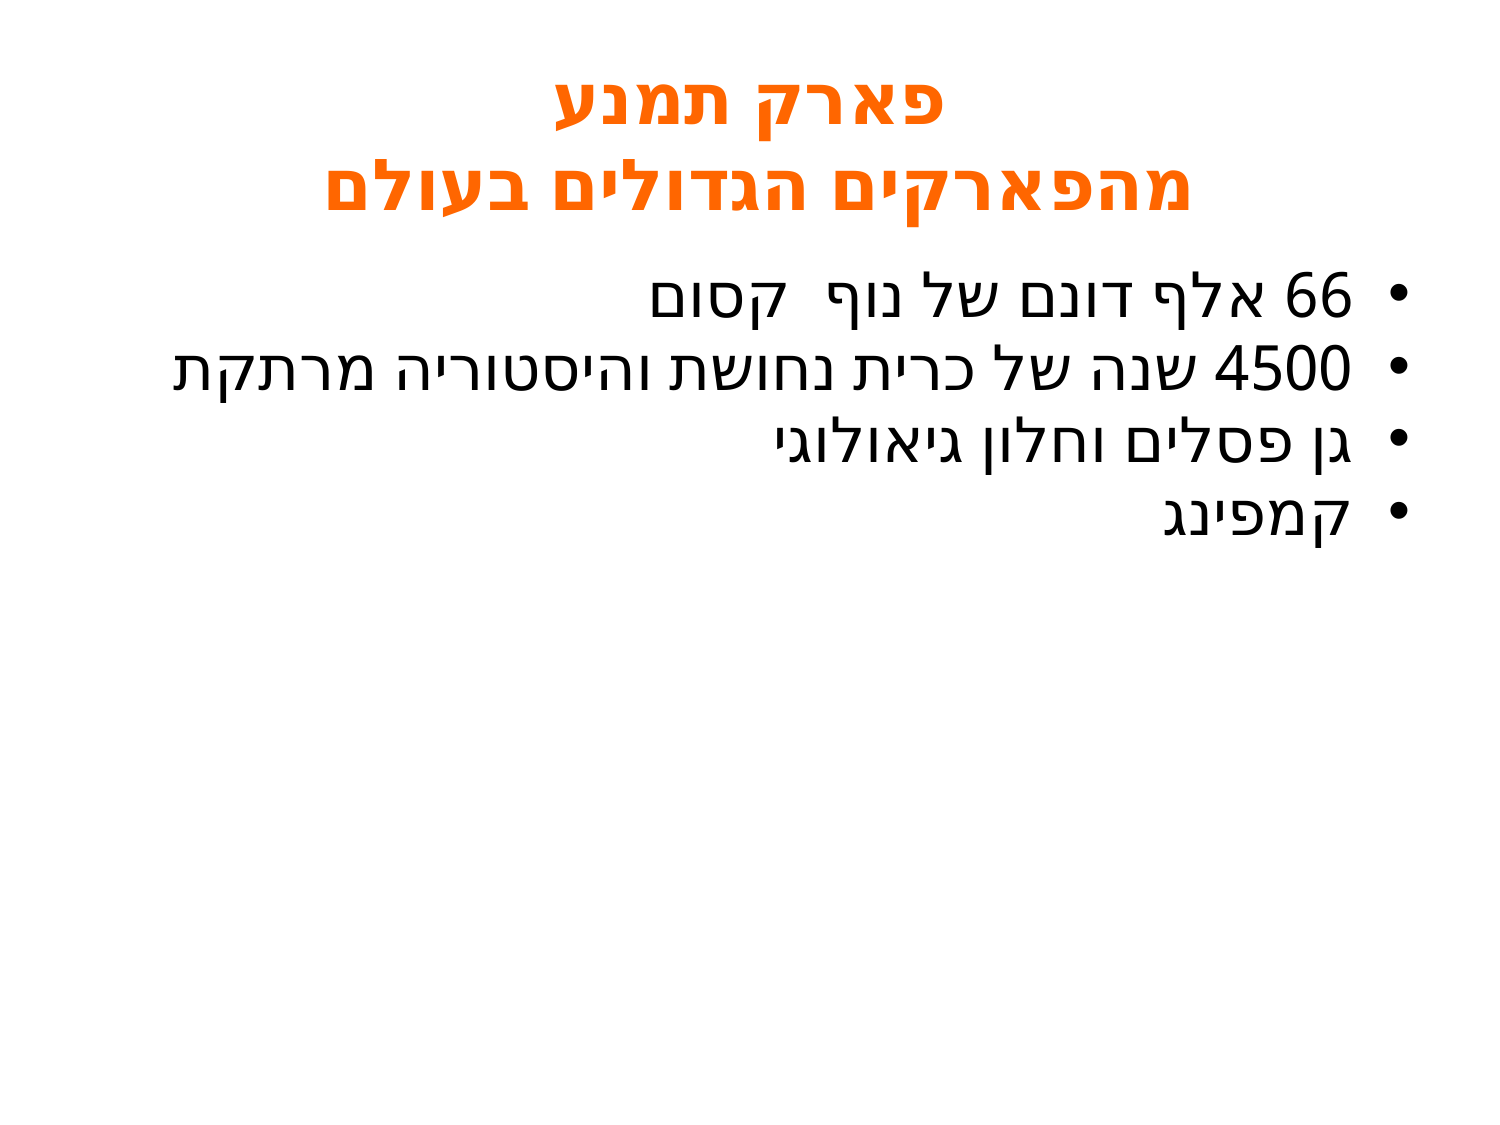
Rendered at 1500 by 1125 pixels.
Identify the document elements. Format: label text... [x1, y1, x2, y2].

list 66 אלף דונם של נוף קסום 4500 שנה של כרית נחושת והיסטוריה מרתקת גן פסלים וחלון גיאולוגי קמפינג [75, 262, 1425, 1005]
title פארק תמנע מהפארקים הגדולים בעולם [75, 45, 1425, 233]
